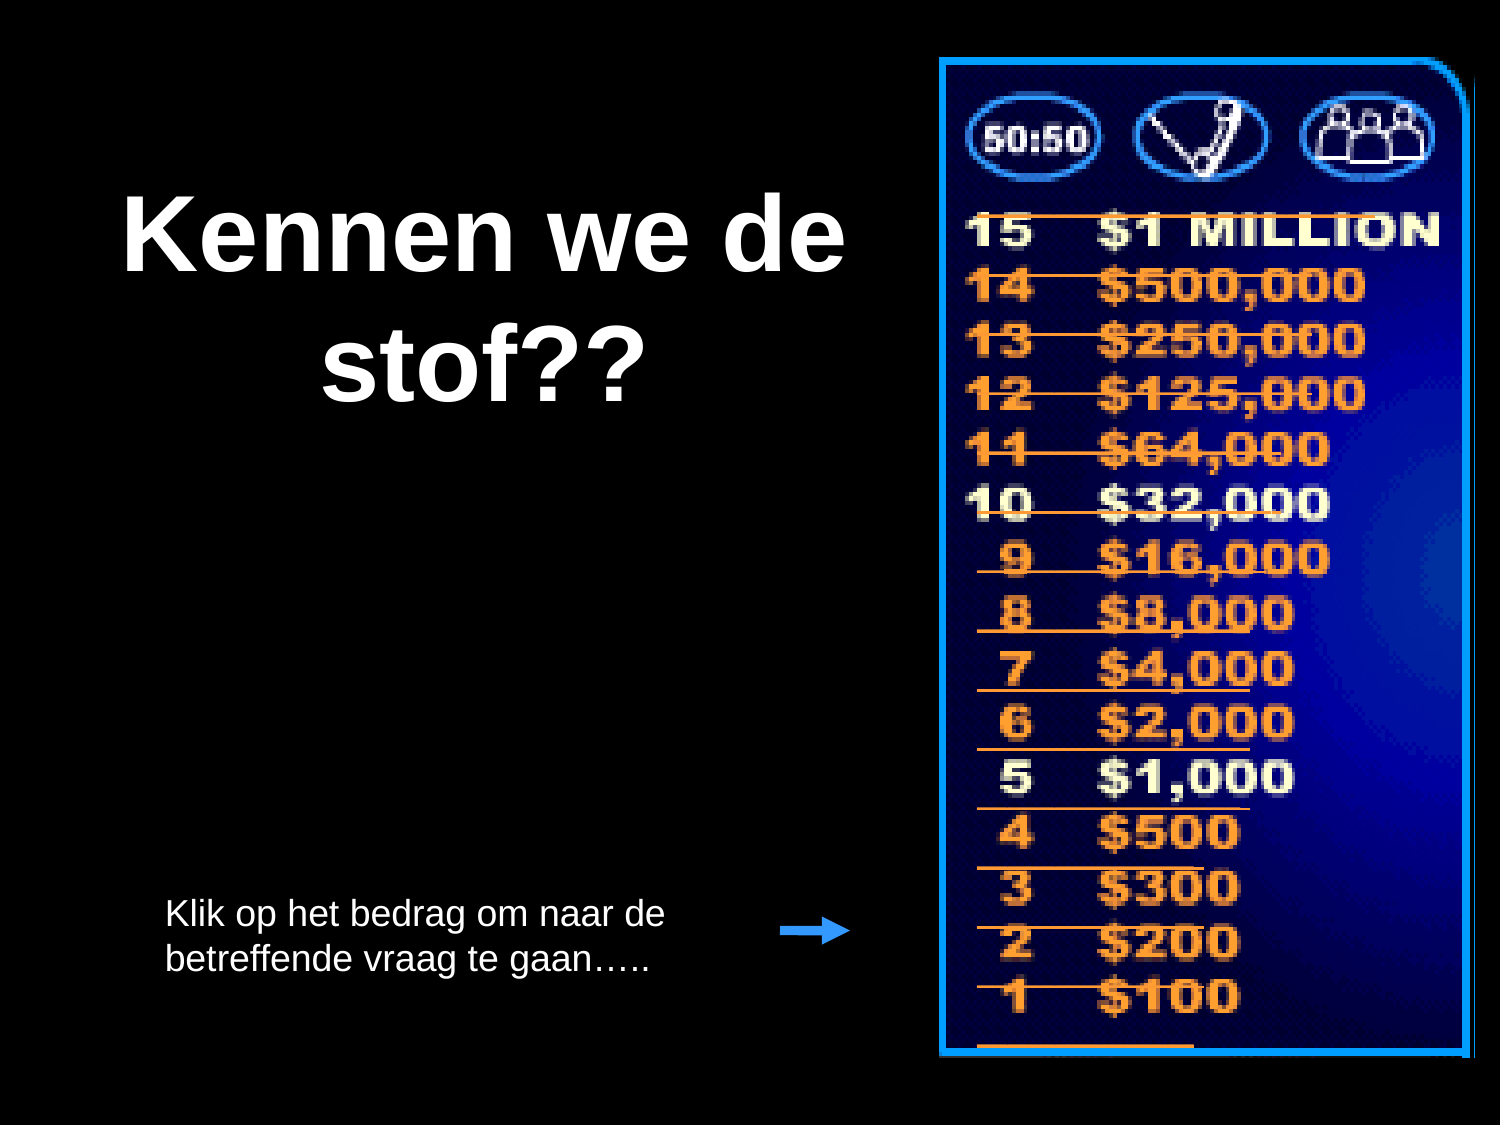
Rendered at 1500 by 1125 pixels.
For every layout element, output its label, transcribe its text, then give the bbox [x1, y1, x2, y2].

title Kennen we de stof?? [104, 85, 866, 500]
picture [939, 49, 1475, 1058]
text_box _________________________ _____________________ _____________________ _____________________ ___________________ ___________________ __________________ _________________ _________________ _________________ _________________ ______________ ______________ ______________ ______________ [962, 7, 1500, 1063]
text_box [149, 862, 850, 1006]
